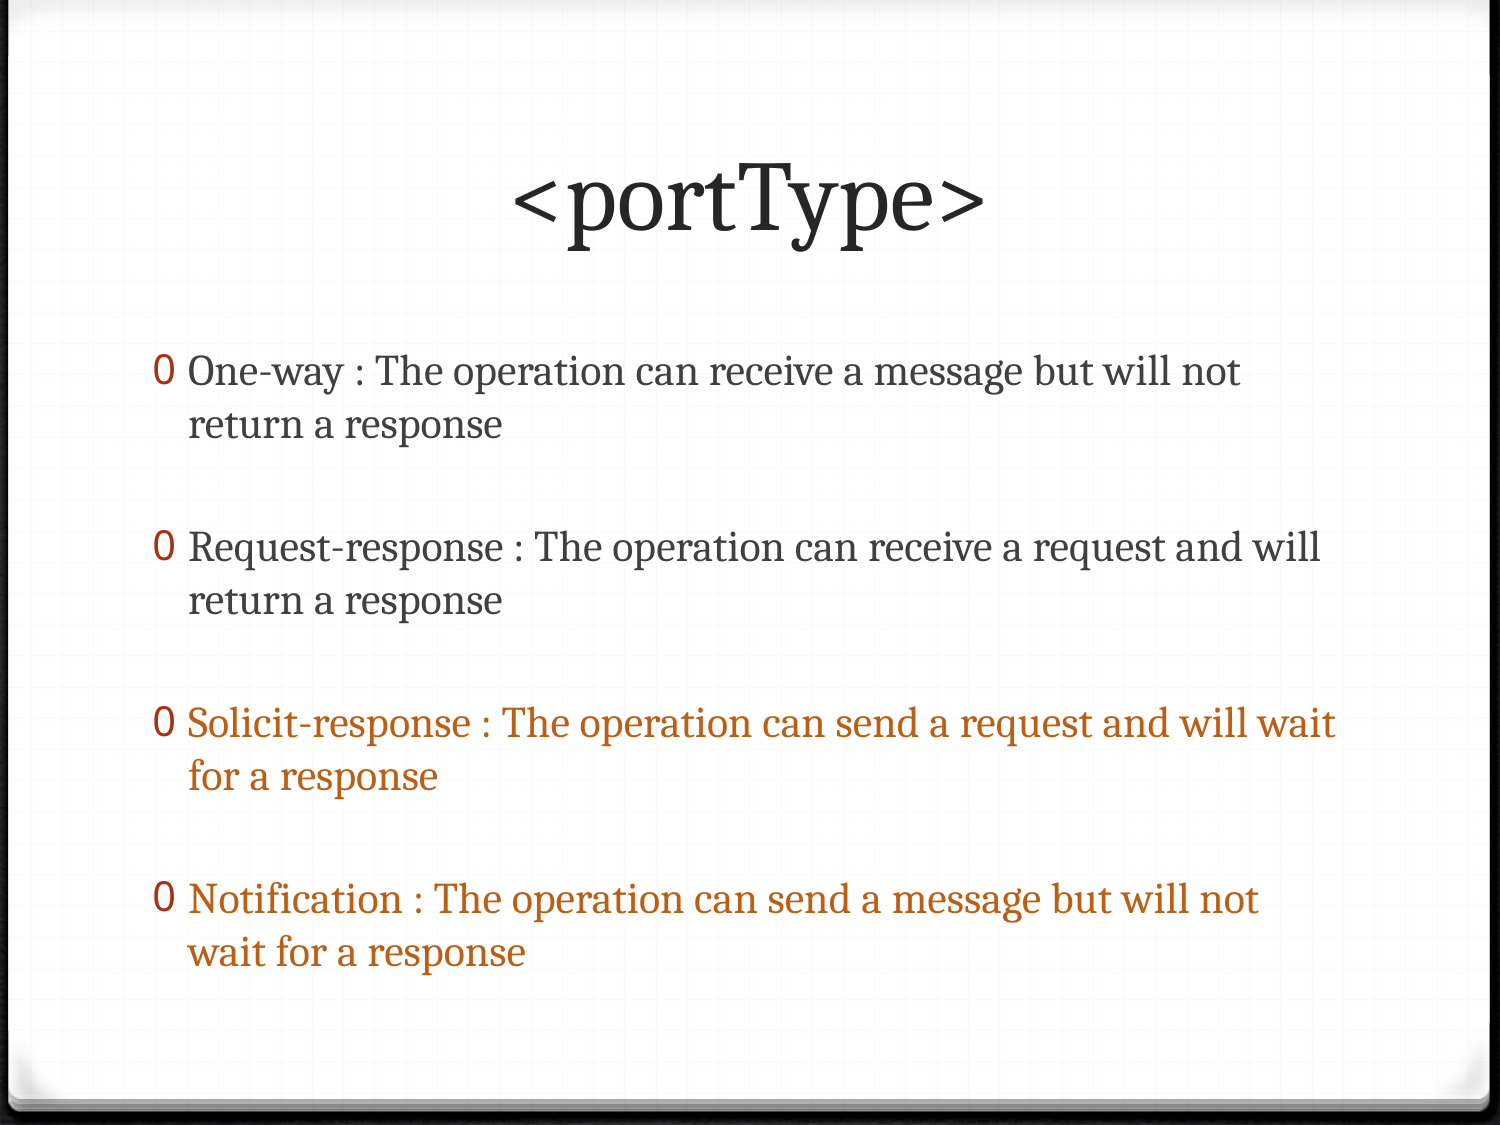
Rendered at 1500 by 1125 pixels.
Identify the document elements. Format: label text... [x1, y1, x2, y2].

picture [0, 0, 1500, 1125]
list One-way : The operation can receive a message but will not return a response Request-response : The operation can receive a request and will return a response Solicit-response : The operation can send a request and will wait for a response Notification : The operation can send a message but will not wait for a response [137, 334, 1363, 983]
title <portType> [90, 71, 1410, 309]
